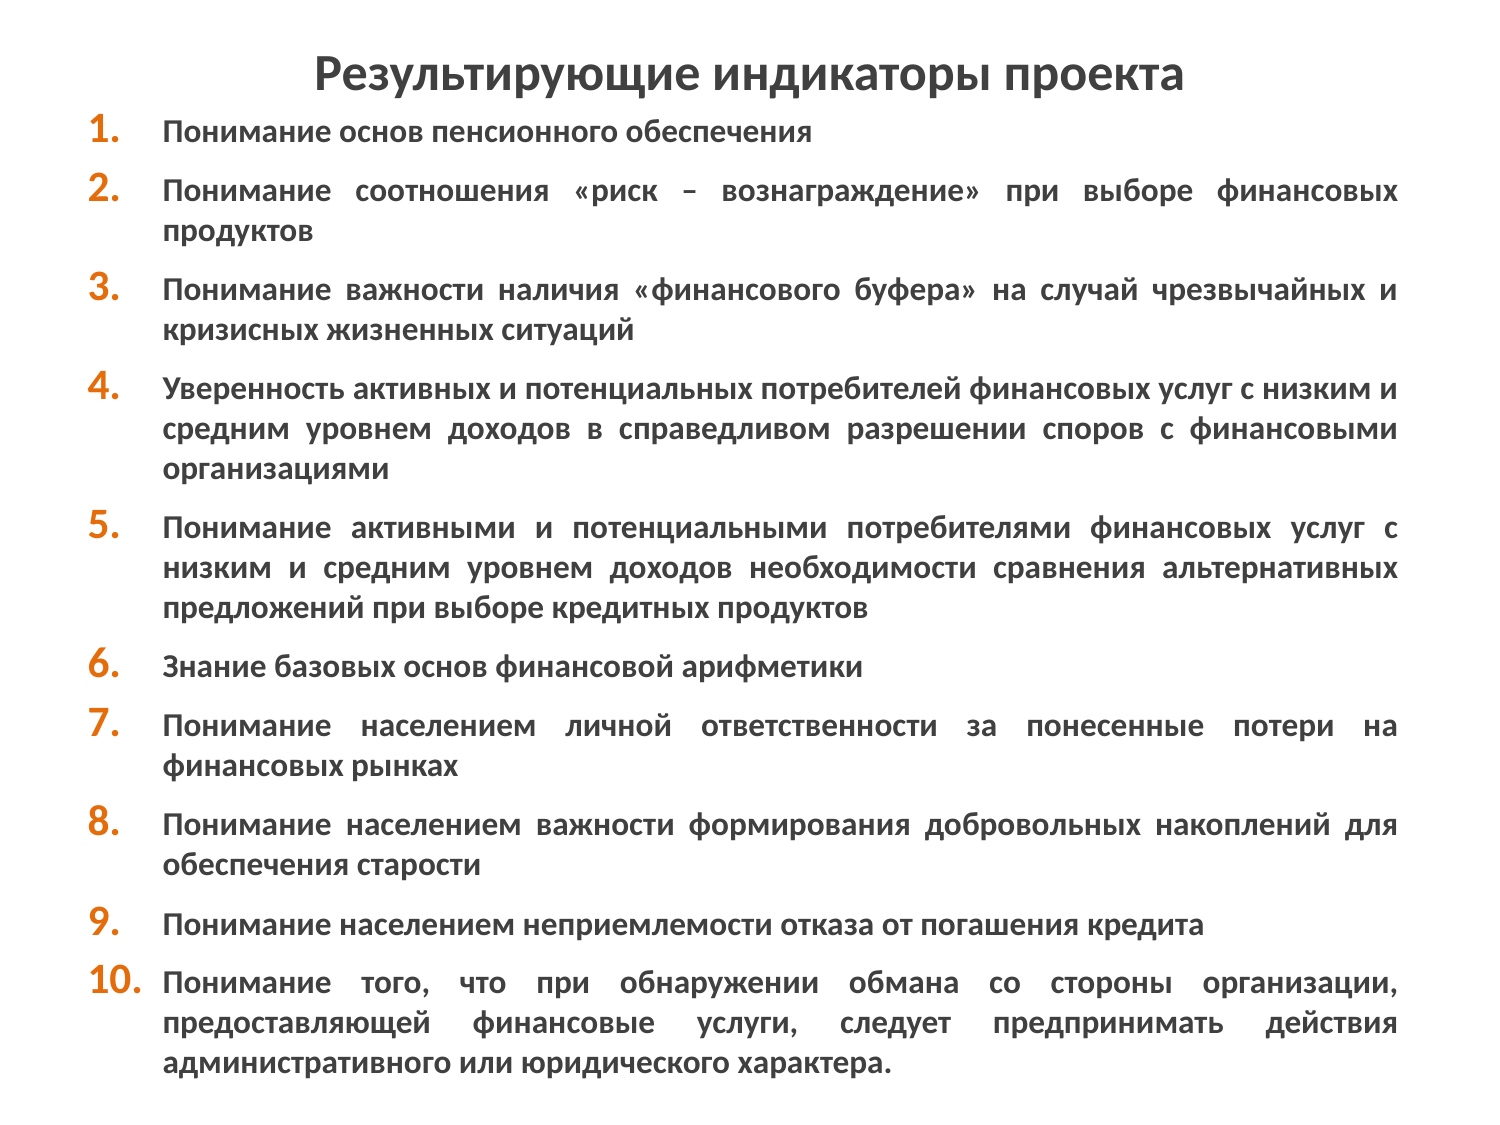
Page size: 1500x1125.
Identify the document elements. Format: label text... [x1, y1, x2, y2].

list Понимание основ пенсионного обеспечения Понимание соотношения «риск – вознаграждение» при выборе финансовых продуктов Понимание важности наличия «финансового буфера» на случай чрезвычайных и кризисных жизненных ситуаций Уверенность активных и потенциальных потребителей финансовых услуг с низким и средним уровнем доходов в справедливом разрешении споров с финансовыми организациями Понимание активными и потенциальными потребителями финансовых услуг с низким и средним уровнем доходов необходимости сравнения альтернативных предложений при выборе кредитных продуктов Знание базовых основ финансовой арифметики Понимание населением личной ответственности за понесенные потери на финансовых рынках Понимание населением важности формирования добровольных накоплений для обеспечения старости Понимание населением неприемлемости отказа от погашения кредита Понимание того, что при обнаружении обмана со стороны организации, предоставляющей финансовые услуги, следует предпринимать действия административного или юридического характера. [64, 101, 1415, 941]
title Результирующие индикаторы проекта [41, 30, 1471, 112]
